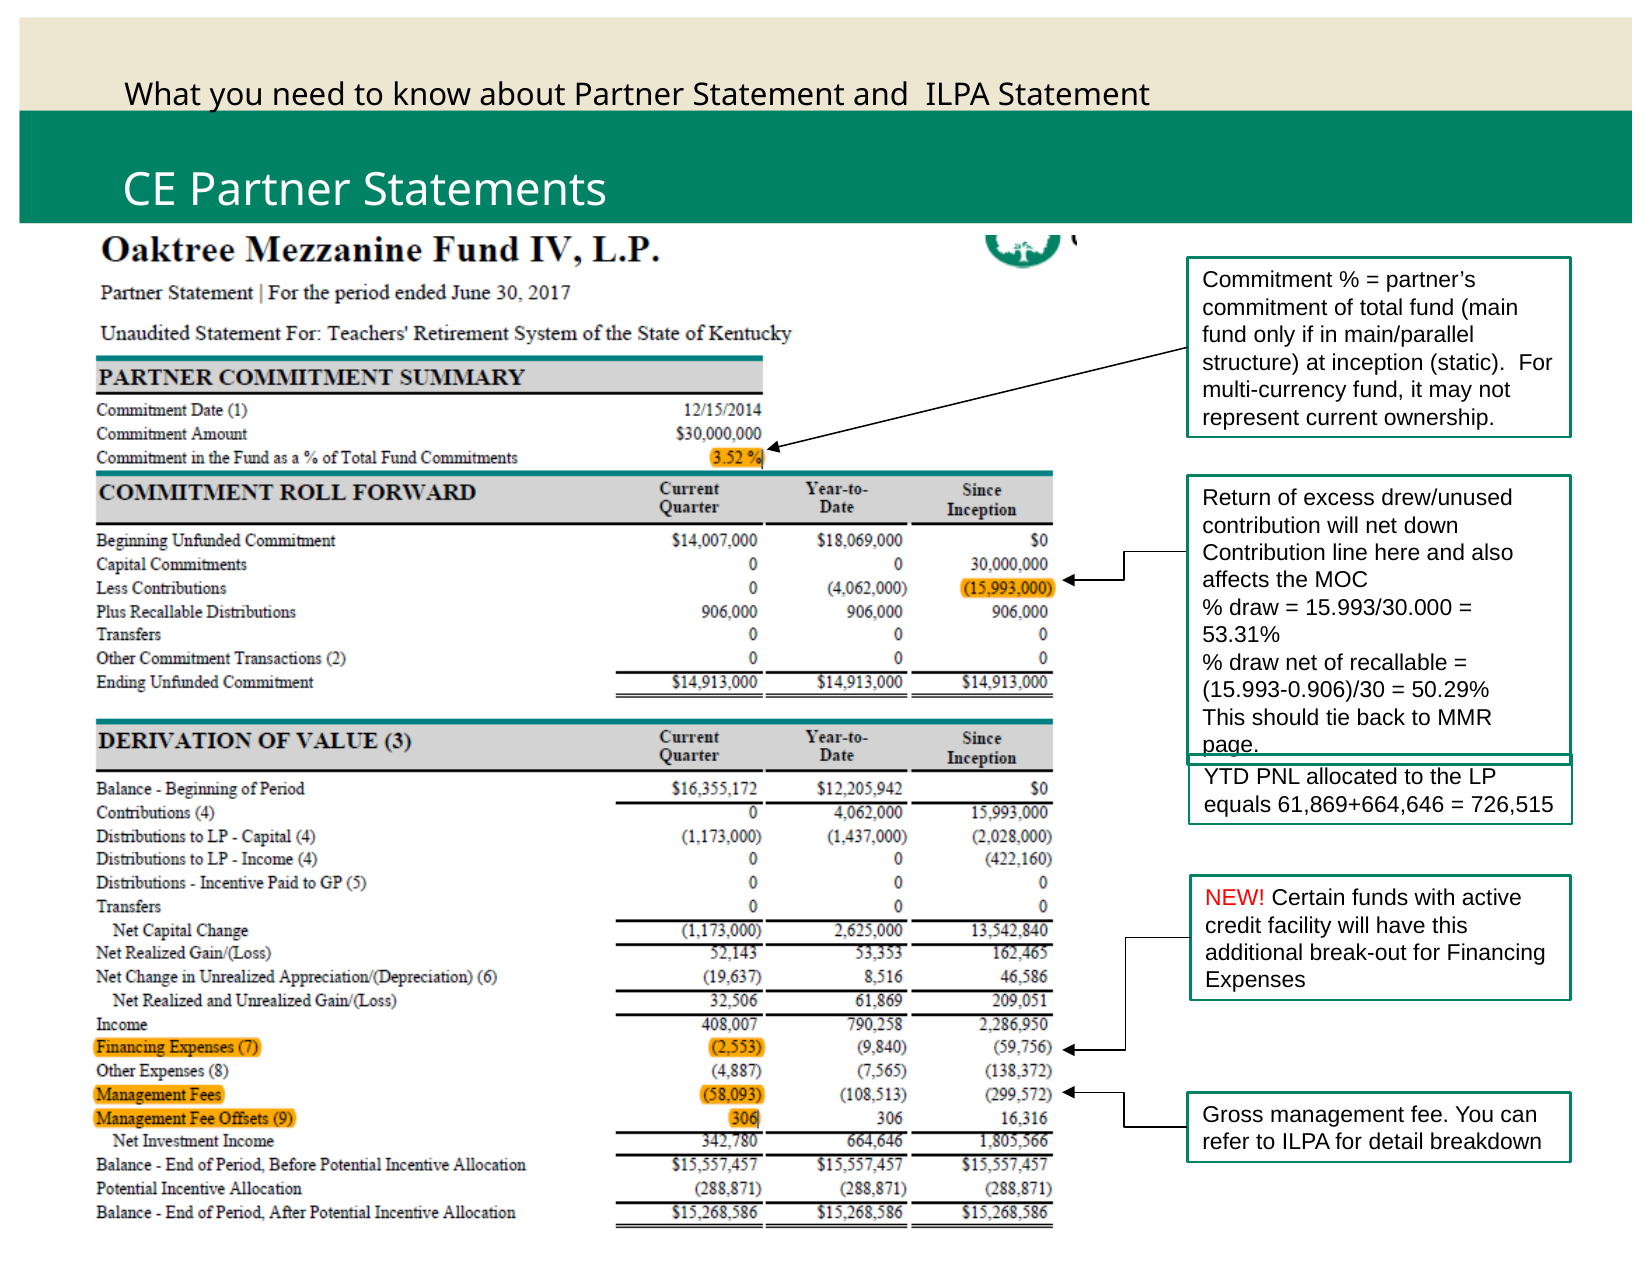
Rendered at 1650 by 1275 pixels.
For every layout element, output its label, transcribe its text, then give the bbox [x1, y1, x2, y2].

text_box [1061, 1091, 1188, 1128]
text_box NEW! Certain funds with active credit facility will have this additional break-out for Financing Expenses [1190, 875, 1571, 1000]
text_box Return of excess drew/unused contribution will net down Contribution line here and also affects the MOC % draw = 15.993/30.000 = 53.31% % draw net of recallable = (15.993-0.906)/30 = 50.29% This should tie back to MMR page. [1187, 475, 1571, 765]
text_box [1061, 938, 1191, 1051]
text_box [766, 348, 1188, 450]
text_box Commitment % = partner’s commitment of total fund (main fund only if in main/parallel structure) at inception (static). For multi-currency fund, it may not represent current ownership. [1187, 257, 1571, 438]
title CE Partner Statements [105, 142, 1591, 231]
text_box Gross management fee. You can refer to ILPA for detail breakdown [1187, 1092, 1571, 1162]
picture [70, 235, 1077, 1238]
text_box YTD PNL allocated to the LP equals 61,869+664,646 = 726,515 [1189, 754, 1572, 825]
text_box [1061, 551, 1187, 581]
